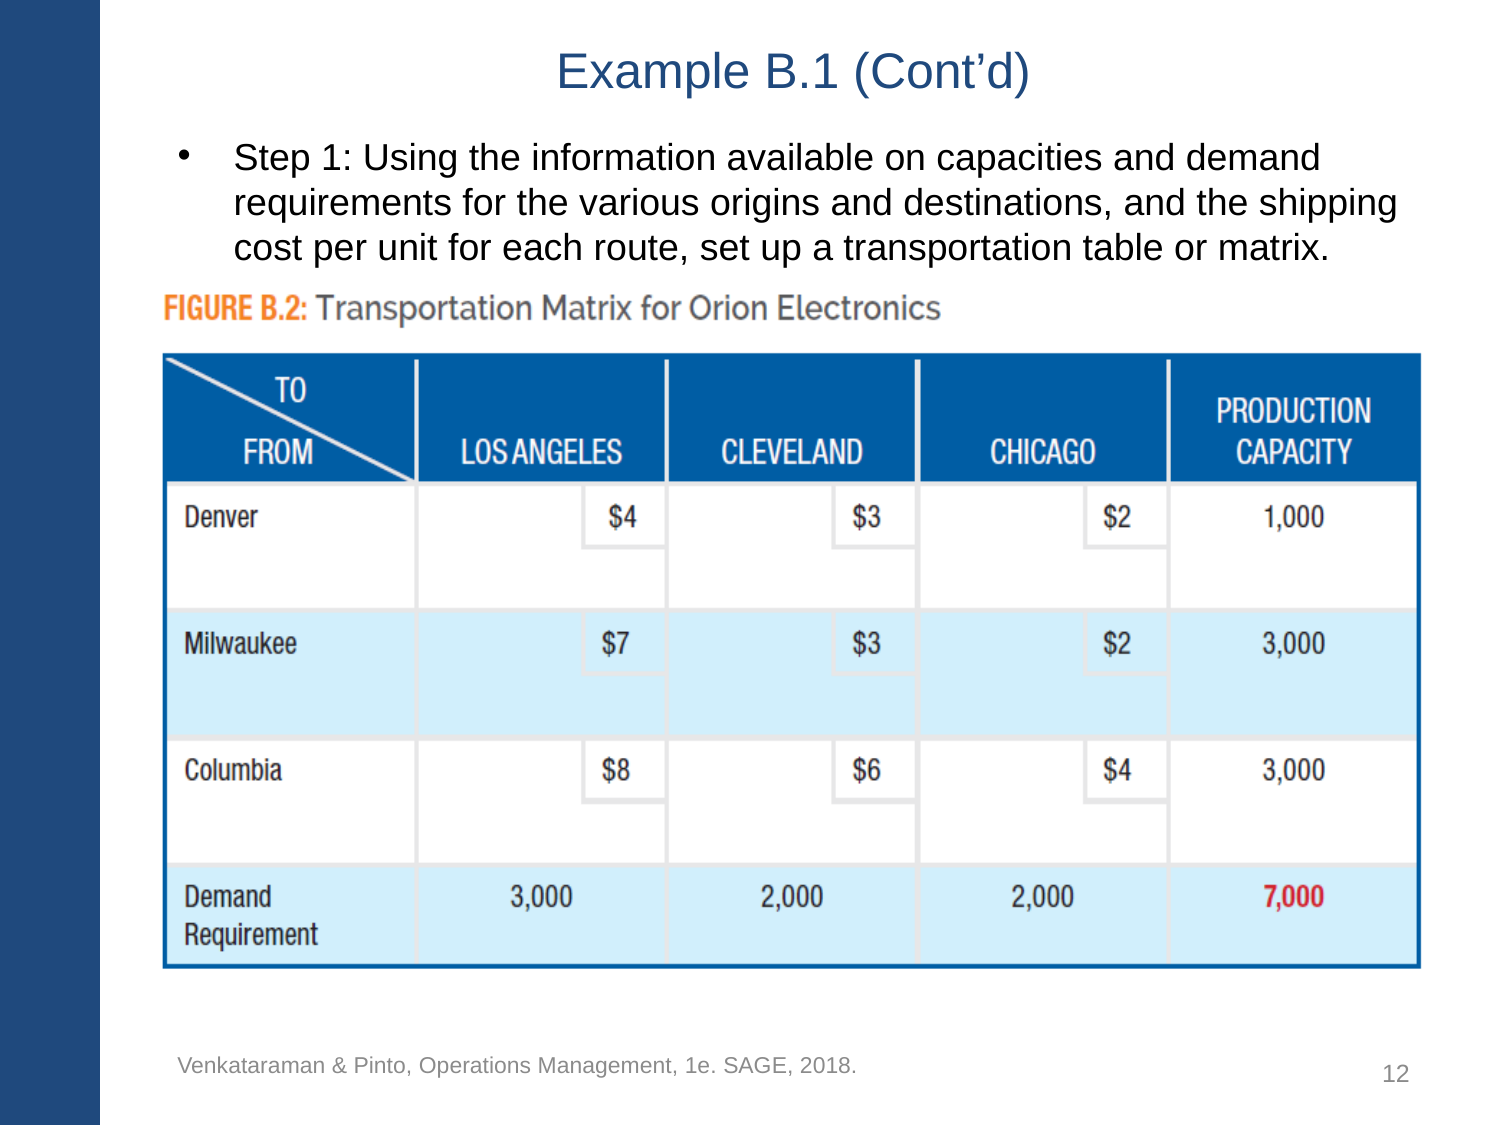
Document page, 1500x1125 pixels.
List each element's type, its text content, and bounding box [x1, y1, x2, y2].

picture [149, 287, 1438, 988]
footer Venkataraman & Pinto, Operations Management, 1e. SAGE, 2018. [162, 1042, 1313, 1103]
title Example B.1 (Cont’d) [162, 0, 1425, 125]
list Step 1: Using the information available on capacities and demand requirements for the various origins and destinations, and the shipping cost per unit for each route, set up a transportation table or matrix. [162, 125, 1425, 285]
slide_number 12 [1350, 1042, 1425, 1103]
